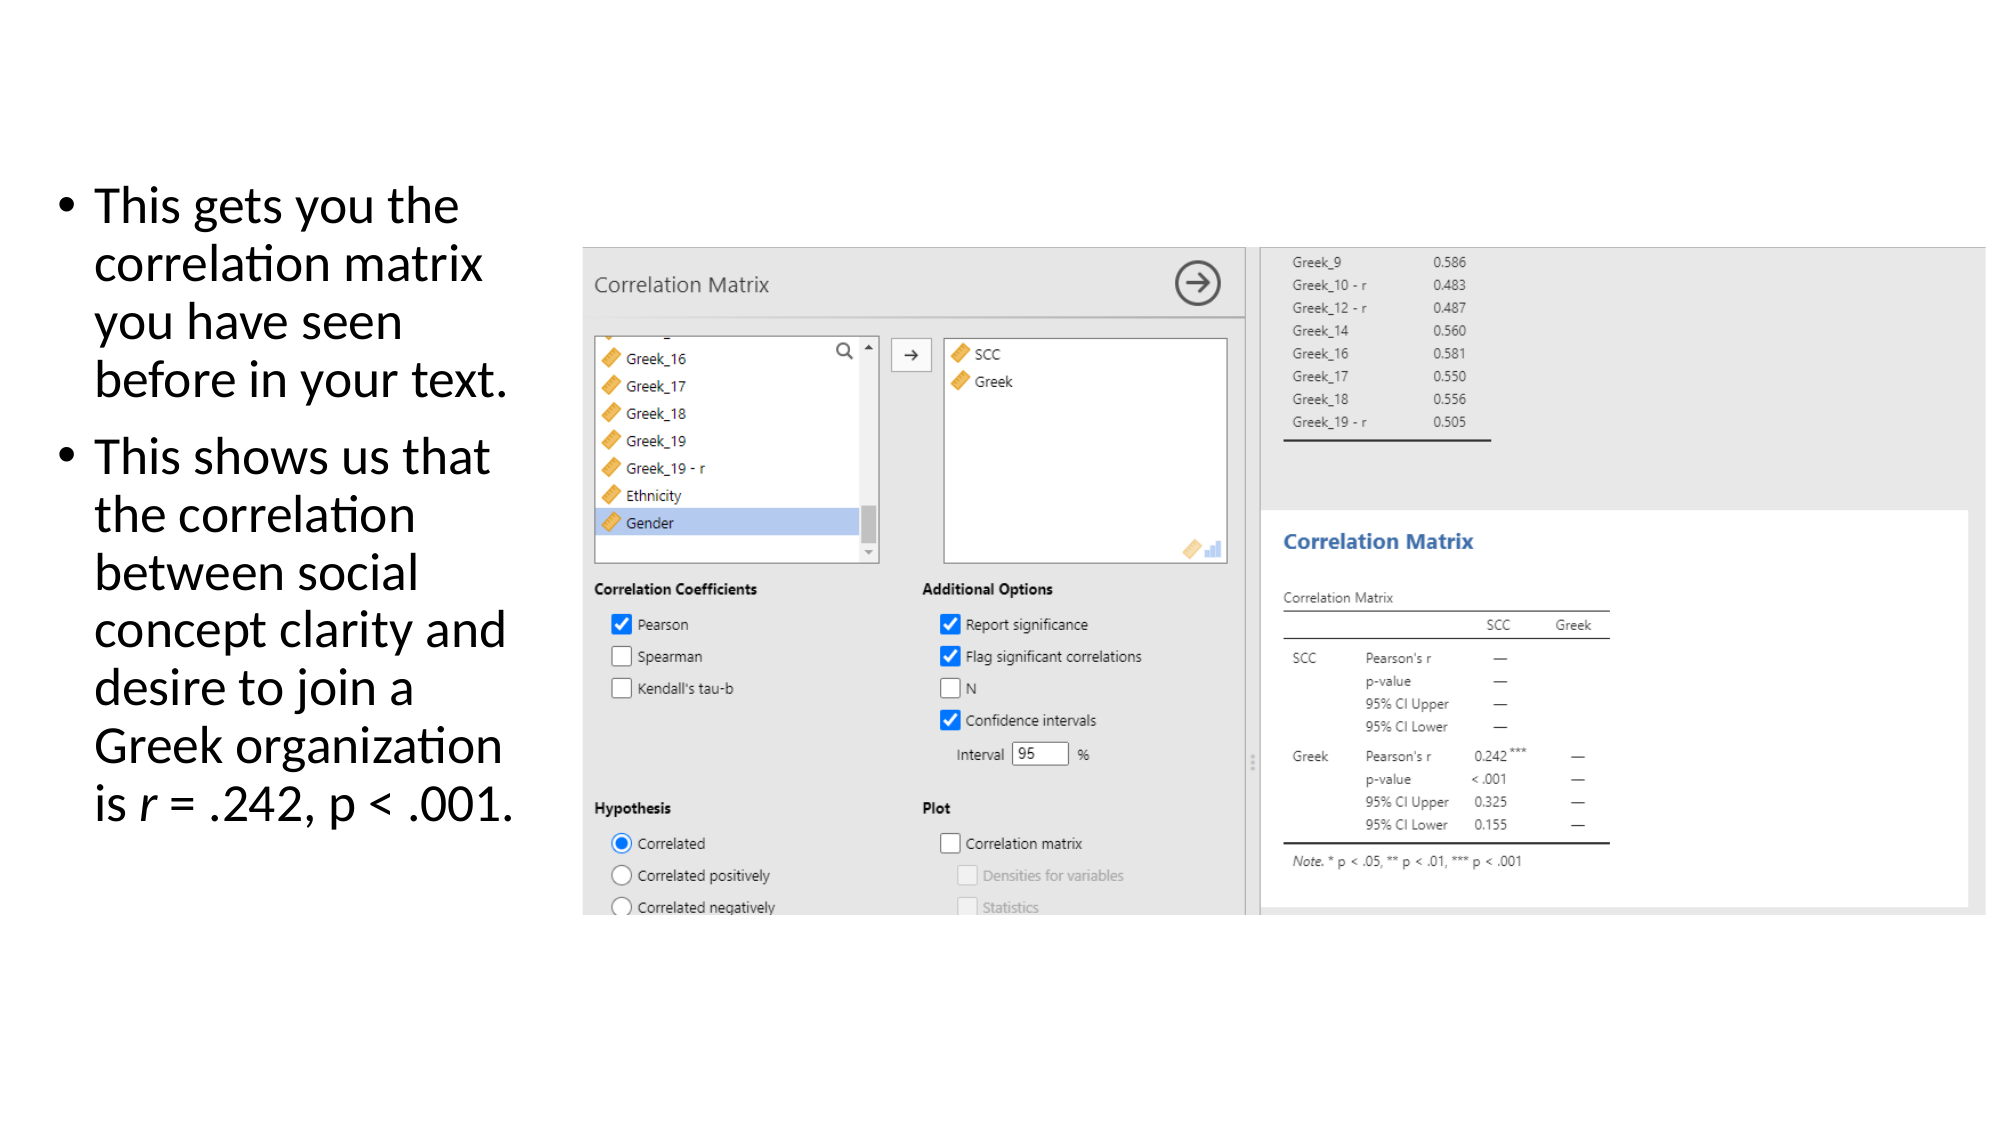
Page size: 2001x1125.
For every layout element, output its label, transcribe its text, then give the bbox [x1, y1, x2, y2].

picture [582, 247, 1986, 915]
list This gets you the correlation matrix you have seen before in your text. This shows us that the correlation between social concept clarity and desire to join a Greek organization is r = .242, p < .001. [42, 170, 545, 885]
